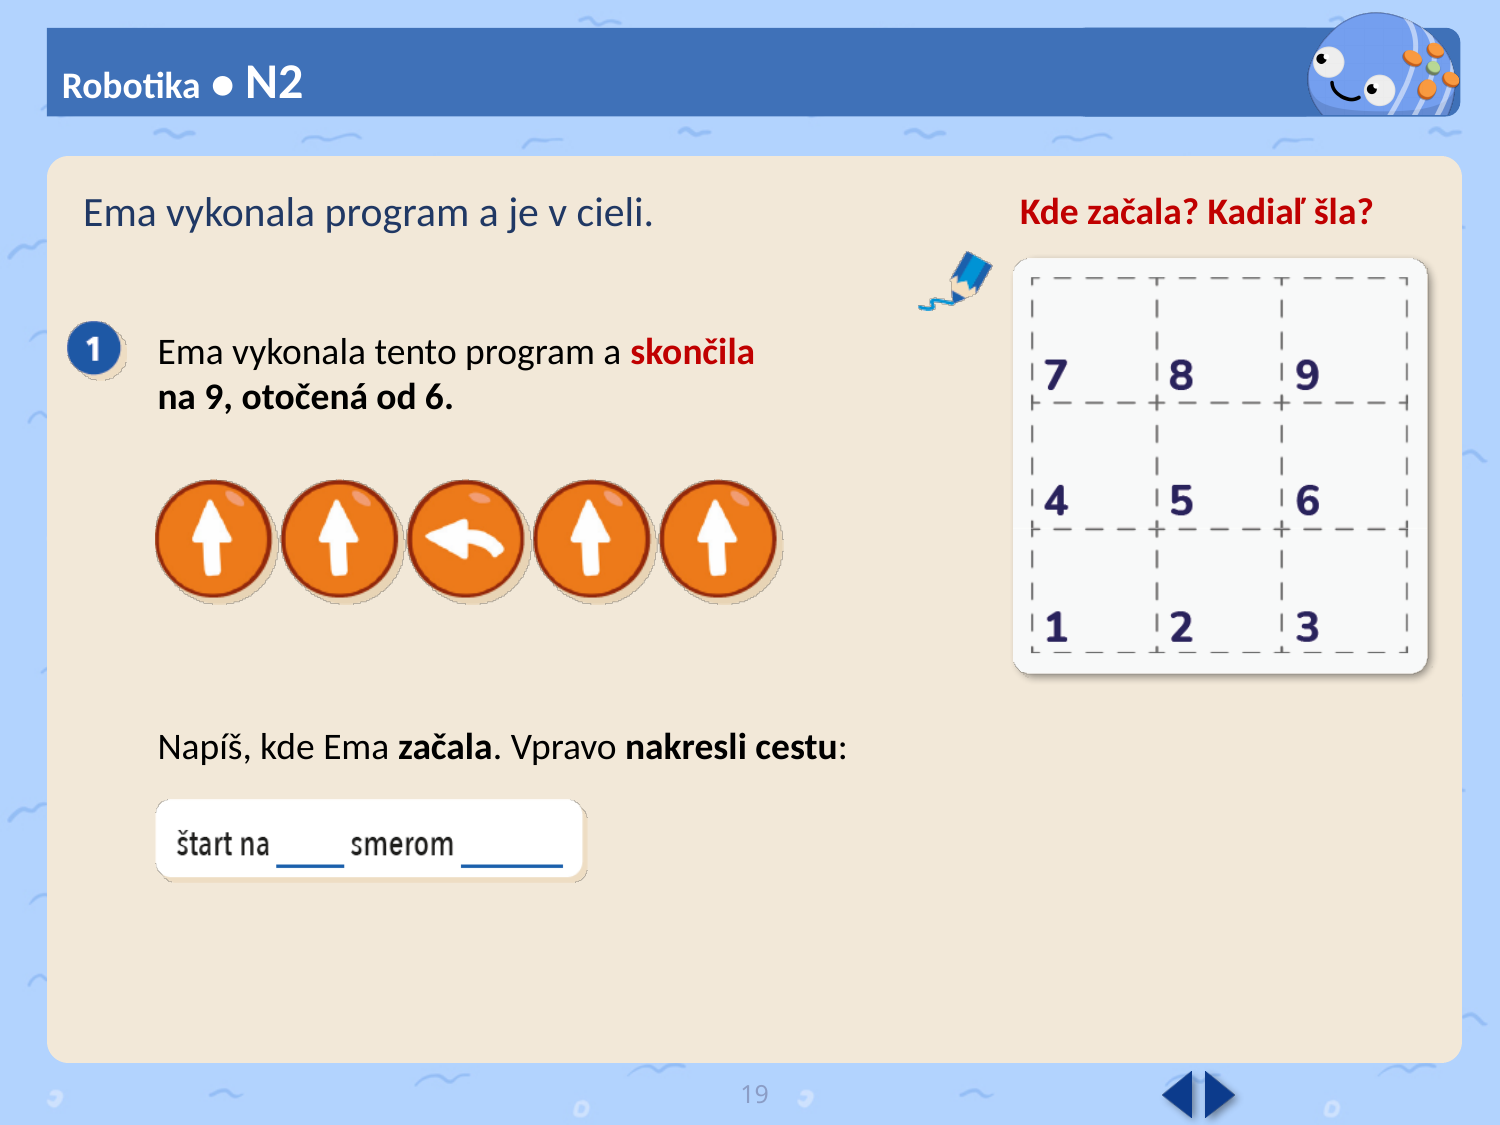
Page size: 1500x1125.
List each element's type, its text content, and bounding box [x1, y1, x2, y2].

slide_number 19 [718, 1065, 792, 1125]
picture [0, 0, 1500, 1125]
list Ema vykonala program a je v cieli. Ema vykonala tento program a skončila na 9, otočená od 6. Napíš, kde Ema začala. Vpravo nakresli cestu: [47, 156, 1462, 1063]
title Robotika ● N2 [46, 27, 1307, 117]
text_box Kde začala? Kadiaľ šla? [1005, 183, 1464, 237]
